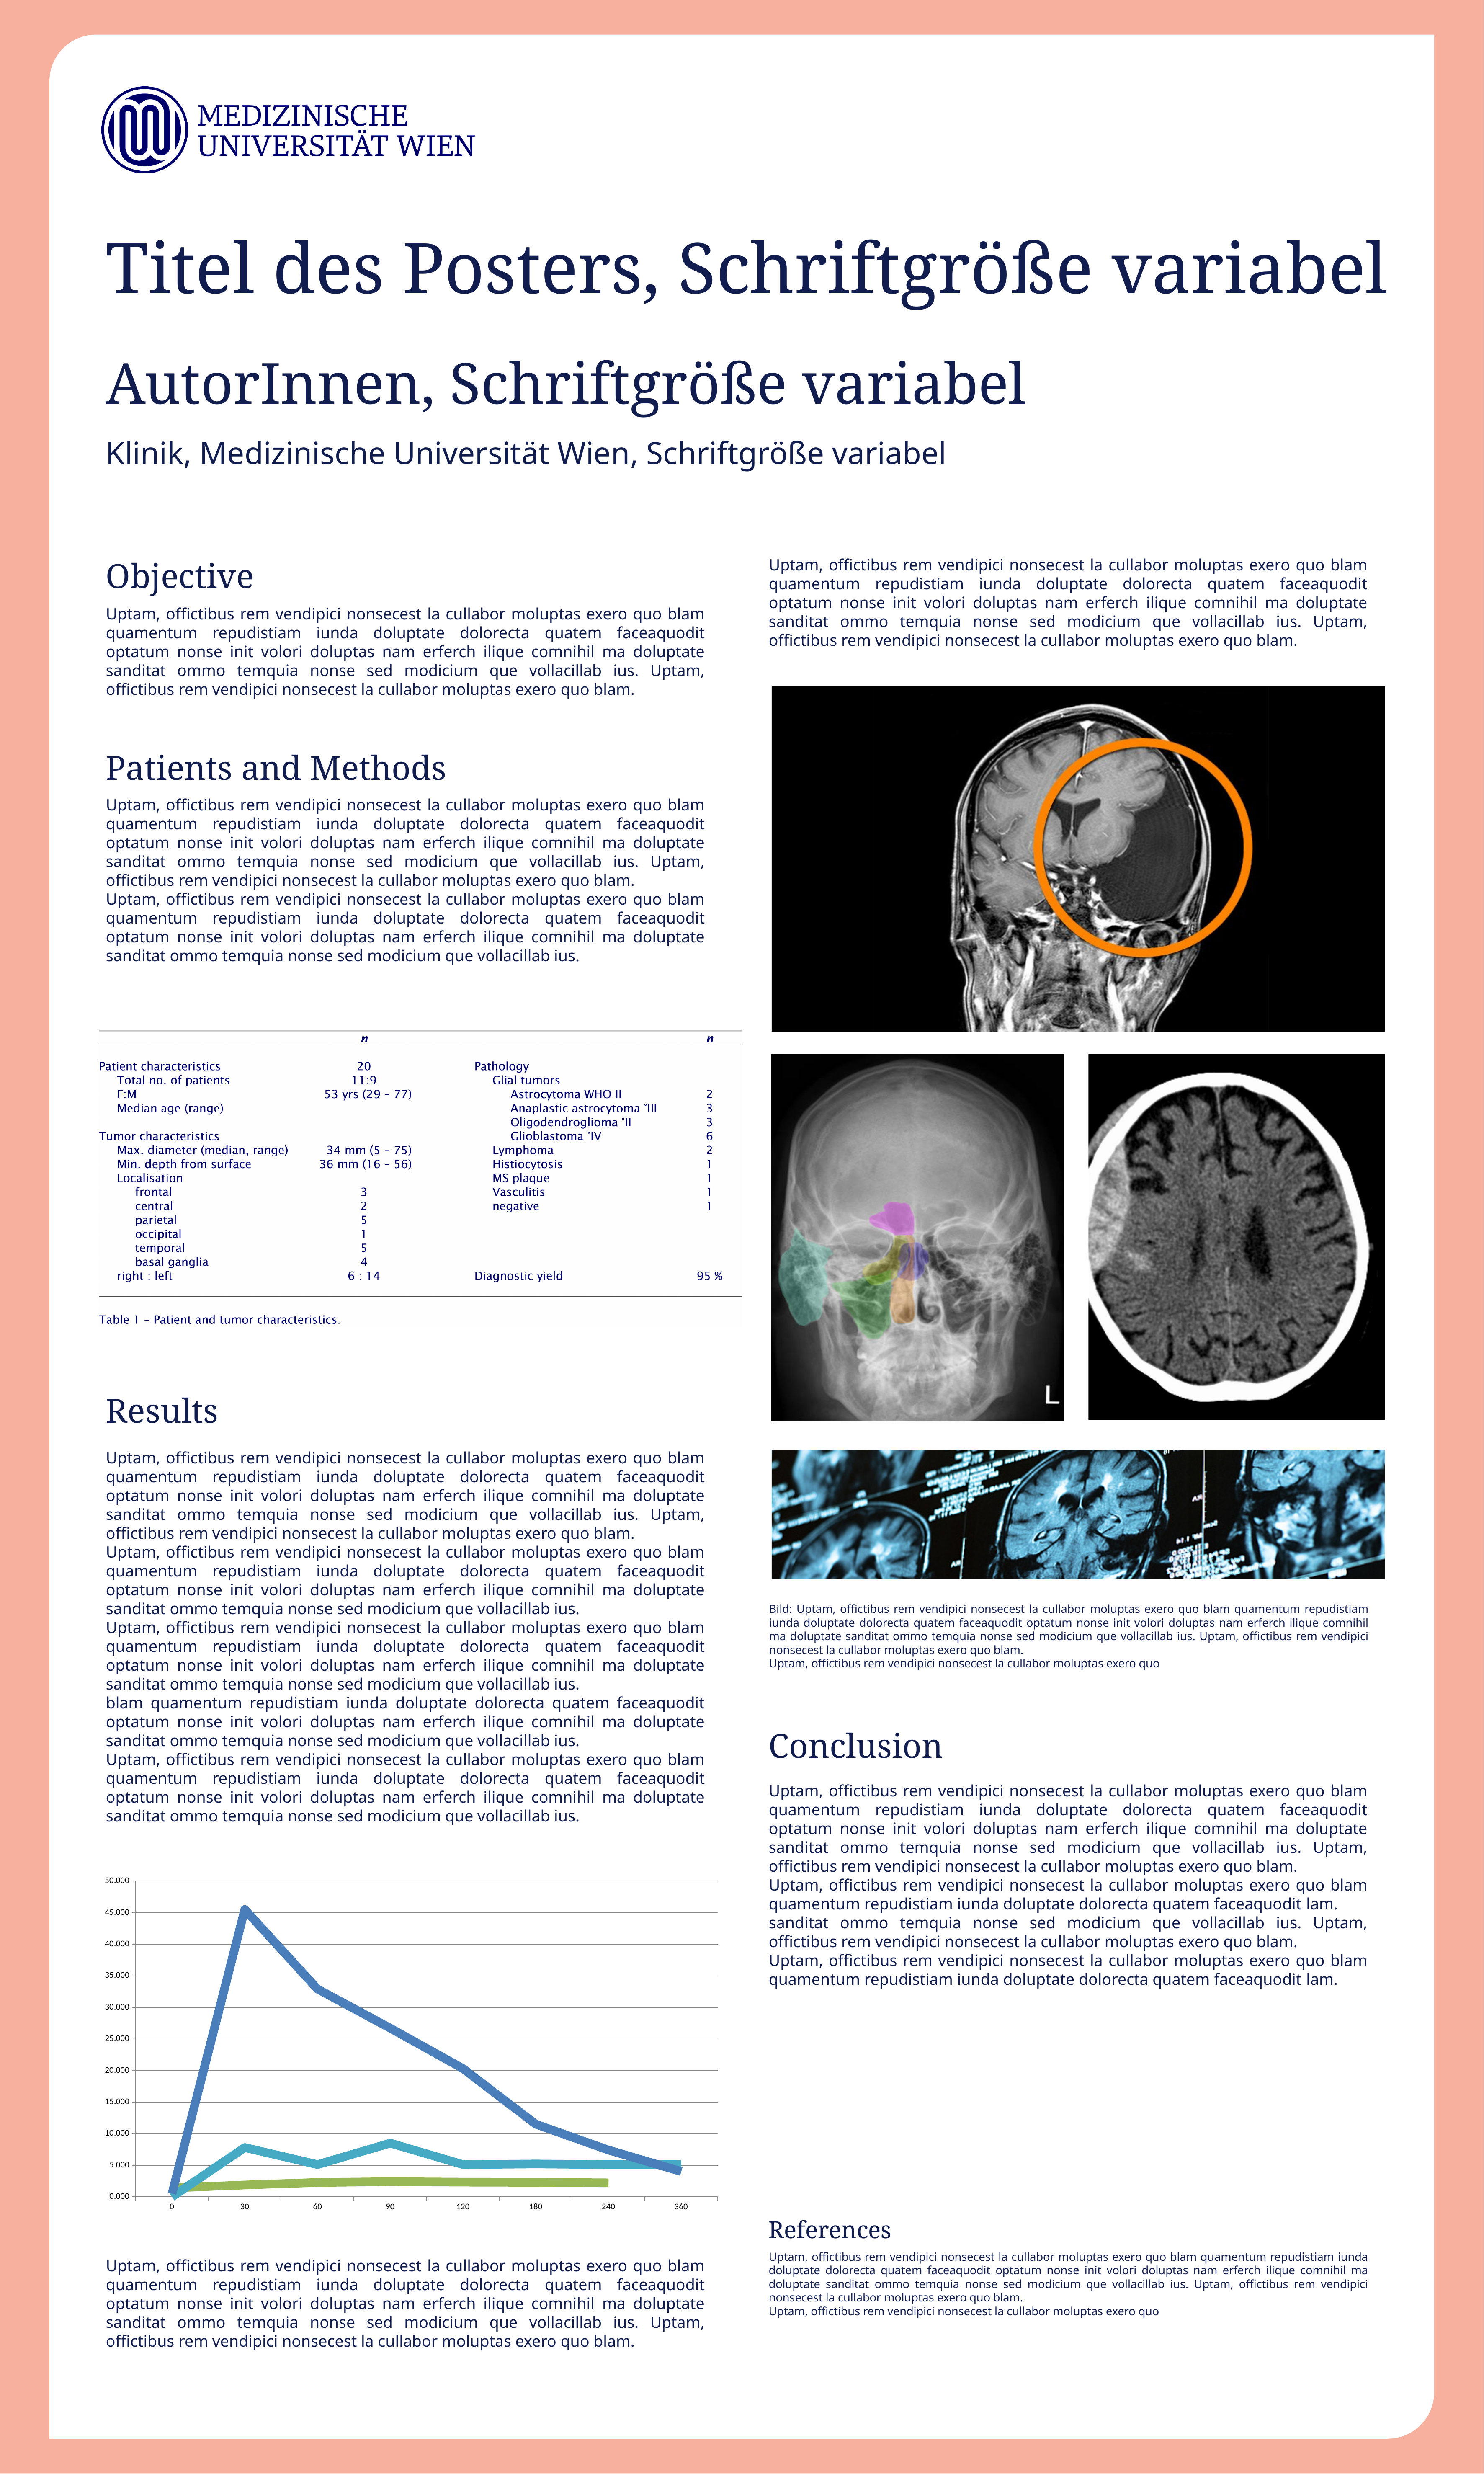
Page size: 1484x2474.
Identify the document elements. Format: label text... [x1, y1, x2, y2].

chart [105, 1876, 718, 2212]
text_box Uptam, offictibus rem vendipici nonsecest la cullabor moluptas exero quo blam quamentum repudistiam iunda doluptate dolorecta quatem faceaquodit optatum nonse init volori doluptas nam erferch ilique comnihil ma doluptate sanditat ommo temquia nonse sed modicium que vollacillab ius. Uptam, offictibus rem vendipici nonsecest la cullabor moluptas exero quo blam. Uptam, offictibus rem vendipici nonsecest la cullabor moluptas exero quo blam quamentum repudistiam iunda doluptate dolorecta quatem faceaquodit lam. sanditat ommo temquia nonse sed modicium que vollacillab ius. Uptam, offictibus rem vendipici nonsecest la cullabor moluptas exero quo blam. Uptam, offictibus rem vendipici nonsecest la cullabor moluptas exero quo blam quamentum repudistiam iunda doluptate dolorecta quatem faceaquodit lam. [762, 1777, 1375, 2011]
text_box Results [99, 1386, 1110, 1434]
text_box References [762, 2211, 1484, 2247]
picture [771, 1054, 1064, 1421]
picture [771, 1450, 1385, 1579]
text_box Patients and Methods [99, 743, 769, 790]
text_box Conclusion [762, 1721, 1484, 1768]
text_box Uptam, offictibus rem vendipici nonsecest la cullabor moluptas exero quo blam quamentum repudistiam iunda doluptate dolorecta quatem faceaquodit optatum nonse init volori doluptas nam erferch ilique comnihil ma doluptate sanditat ommo temquia nonse sed modicium que vollacillab ius. Uptam, offictibus rem vendipici nonsecest la cullabor moluptas exero quo blam. Uptam, offictibus rem vendipici nonsecest la cullabor moluptas exero quo blam quamentum repudistiam iunda doluptate dolorecta quatem faceaquodit optatum nonse init volori doluptas nam erferch ilique comnihil ma doluptate sanditat ommo temquia nonse sed modicium que vollacillab ius. Uptam, offictibus rem vendipici nonsecest la cullabor moluptas exero quo blam quamentum repudistiam iunda doluptate dolorecta quatem faceaquodit optatum nonse init volori doluptas nam erferch ilique comnihil ma doluptate sanditat ommo temquia nonse sed modicium que vollacillab ius. blam quamentum repudistiam iunda doluptate dolorecta quatem faceaquodit optatum nonse init volori doluptas nam erferch ilique comnihil ma doluptate sanditat ommo temquia nonse sed modicium que vollacillab ius. Uptam, offictibus rem vendipici nonsecest la cullabor moluptas exero quo blam quamentum repudistiam iunda doluptate dolorecta quatem faceaquodit optatum nonse init volori doluptas nam erferch ilique comnihil ma doluptate sanditat ommo temquia nonse sed modicium que vollacillab ius. [99, 1444, 712, 1847]
picture [771, 686, 1385, 1032]
text_box Objective [99, 551, 762, 599]
text_box Uptam, offictibus rem vendipici nonsecest la cullabor moluptas exero quo blam quamentum repudistiam iunda doluptate dolorecta quatem faceaquodit optatum nonse init volori doluptas nam erferch ilique comnihil ma doluptate sanditat ommo temquia nonse sed modicium que vollacillab ius. Uptam, offictibus rem vendipici nonsecest la cullabor moluptas exero quo blam. [99, 600, 712, 702]
picture [99, 1030, 742, 1327]
picture [101, 86, 475, 173]
text_box Uptam, offictibus rem vendipici nonsecest la cullabor moluptas exero quo blam quamentum repudistiam iunda doluptate dolorecta quatem faceaquodit optatum nonse init volori doluptas nam erferch ilique comnihil ma doluptate sanditat ommo temquia nonse sed modicium que vollacillab ius. Uptam, offictibus rem vendipici nonsecest la cullabor moluptas exero quo blam. [762, 551, 1375, 653]
text_box Uptam, offictibus rem vendipici nonsecest la cullabor moluptas exero quo blam quamentum repudistiam iunda doluptate dolorecta quatem faceaquodit optatum nonse init volori doluptas nam erferch ilique comnihil ma doluptate sanditat ommo temquia nonse sed modicium que vollacillab ius. Uptam, offictibus rem vendipici nonsecest la cullabor moluptas exero quo blam. Uptam, offictibus rem vendipici nonsecest la cullabor moluptas exero quo [762, 2246, 1375, 2321]
text_box Titel des Posters, Schriftgröße variabel [99, 220, 1484, 311]
picture [1088, 1054, 1385, 1420]
text_box Bild: Uptam, offictibus rem vendipici nonsecest la cullabor moluptas exero quo blam quamentum repudistiam iunda doluptate dolorecta quatem faceaquodit optatum nonse init volori doluptas nam erferch ilique comnihil ma doluptate sanditat ommo temquia nonse sed modicium que vollacillab ius. Uptam, offictibus rem vendipici nonsecest la cullabor moluptas exero quo blam. Uptam, offictibus rem vendipici nonsecest la cullabor moluptas exero quo [762, 1598, 1376, 1674]
text_box Uptam, offictibus rem vendipici nonsecest la cullabor moluptas exero quo blam quamentum repudistiam iunda doluptate dolorecta quatem faceaquodit optatum nonse init volori doluptas nam erferch ilique comnihil ma doluptate sanditat ommo temquia nonse sed modicium que vollacillab ius. Uptam, offictibus rem vendipici nonsecest la cullabor moluptas exero quo blam. Uptam, offictibus rem vendipici nonsecest la cullabor moluptas exero quo blam quamentum repudistiam iunda doluptate dolorecta quatem faceaquodit optatum nonse init volori doluptas nam erferch ilique comnihil ma doluptate sanditat ommo temquia nonse sed modicium que vollacillab ius. [99, 791, 712, 968]
text_box AutorInnen, Schriftgröße variabel [99, 343, 1484, 419]
text_box Uptam, offictibus rem vendipici nonsecest la cullabor moluptas exero quo blam quamentum repudistiam iunda doluptate dolorecta quatem faceaquodit optatum nonse init volori doluptas nam erferch ilique comnihil ma doluptate sanditat ommo temquia nonse sed modicium que vollacillab ius. Uptam, offictibus rem vendipici nonsecest la cullabor moluptas exero quo blam. [99, 2252, 712, 2354]
text_box Klinik, Medizinische Universität Wien, Schriftgröße variabel [99, 430, 1484, 474]
